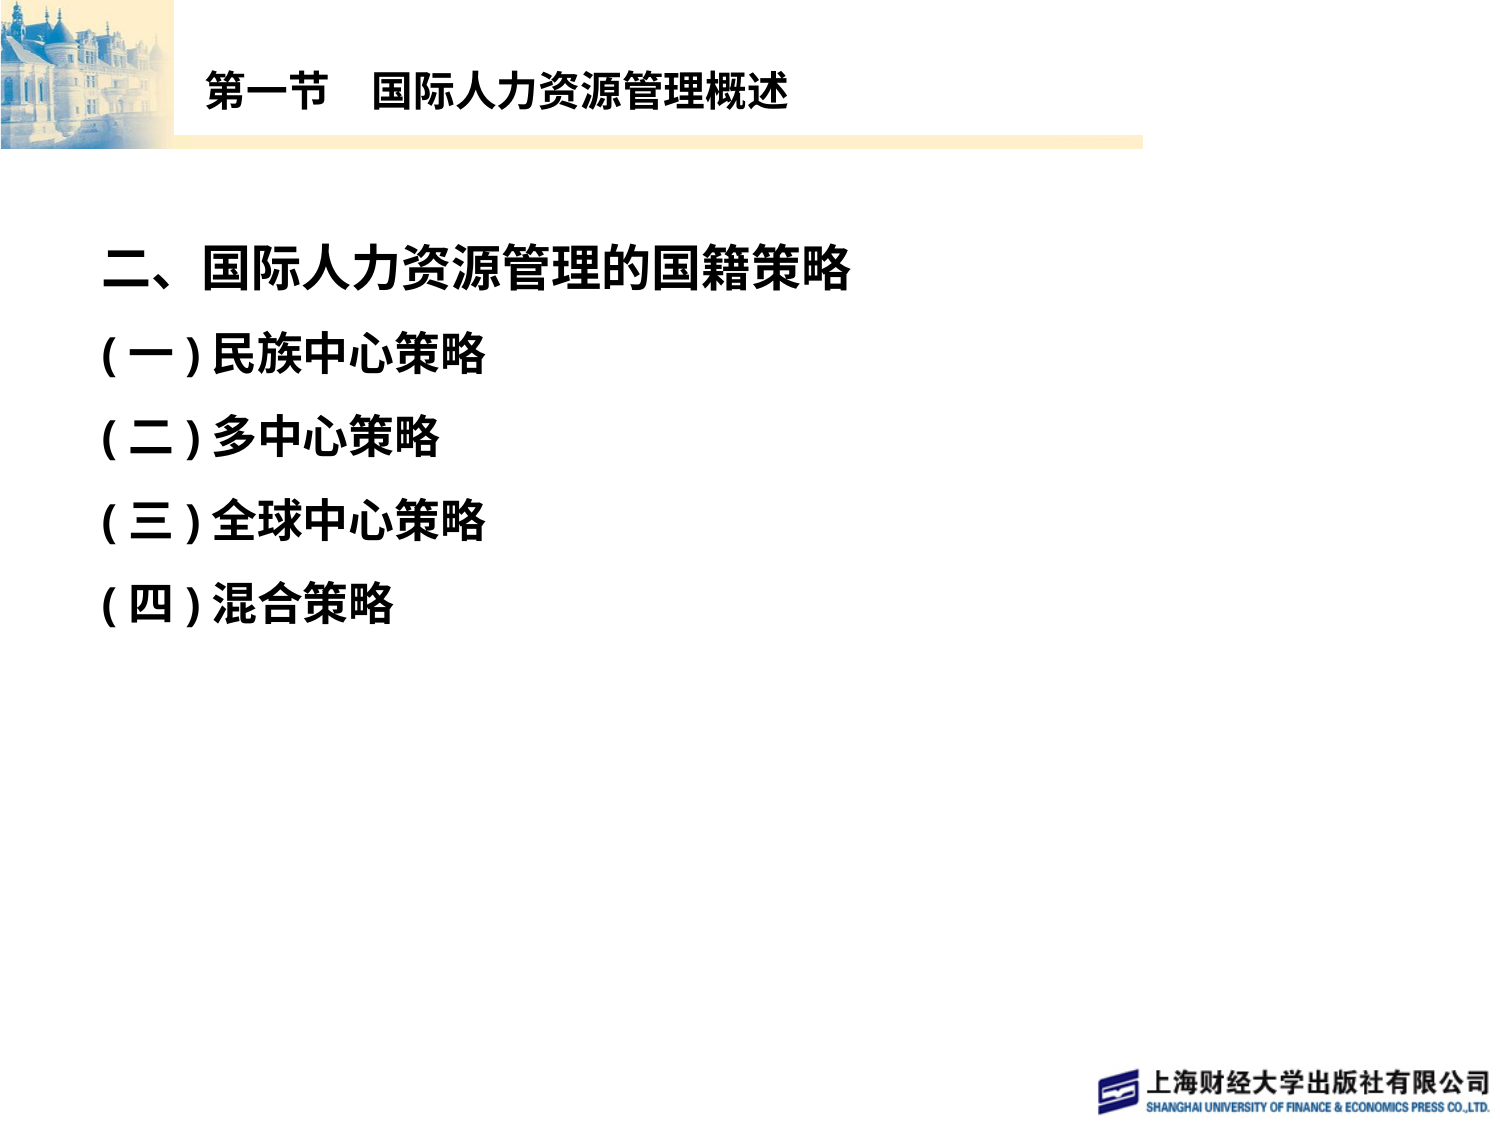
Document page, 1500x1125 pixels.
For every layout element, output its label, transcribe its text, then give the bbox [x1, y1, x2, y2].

picture [1097, 1065, 1494, 1120]
list 二、国际人力资源管理的国籍策略 (一)民族中心策略 (二)多中心策略 (三)全球中心策略 (四)混合策略 [86, 207, 1425, 1071]
picture [0, 0, 1143, 149]
title 第一节 国际人力资源管理概述 [189, 36, 1262, 143]
